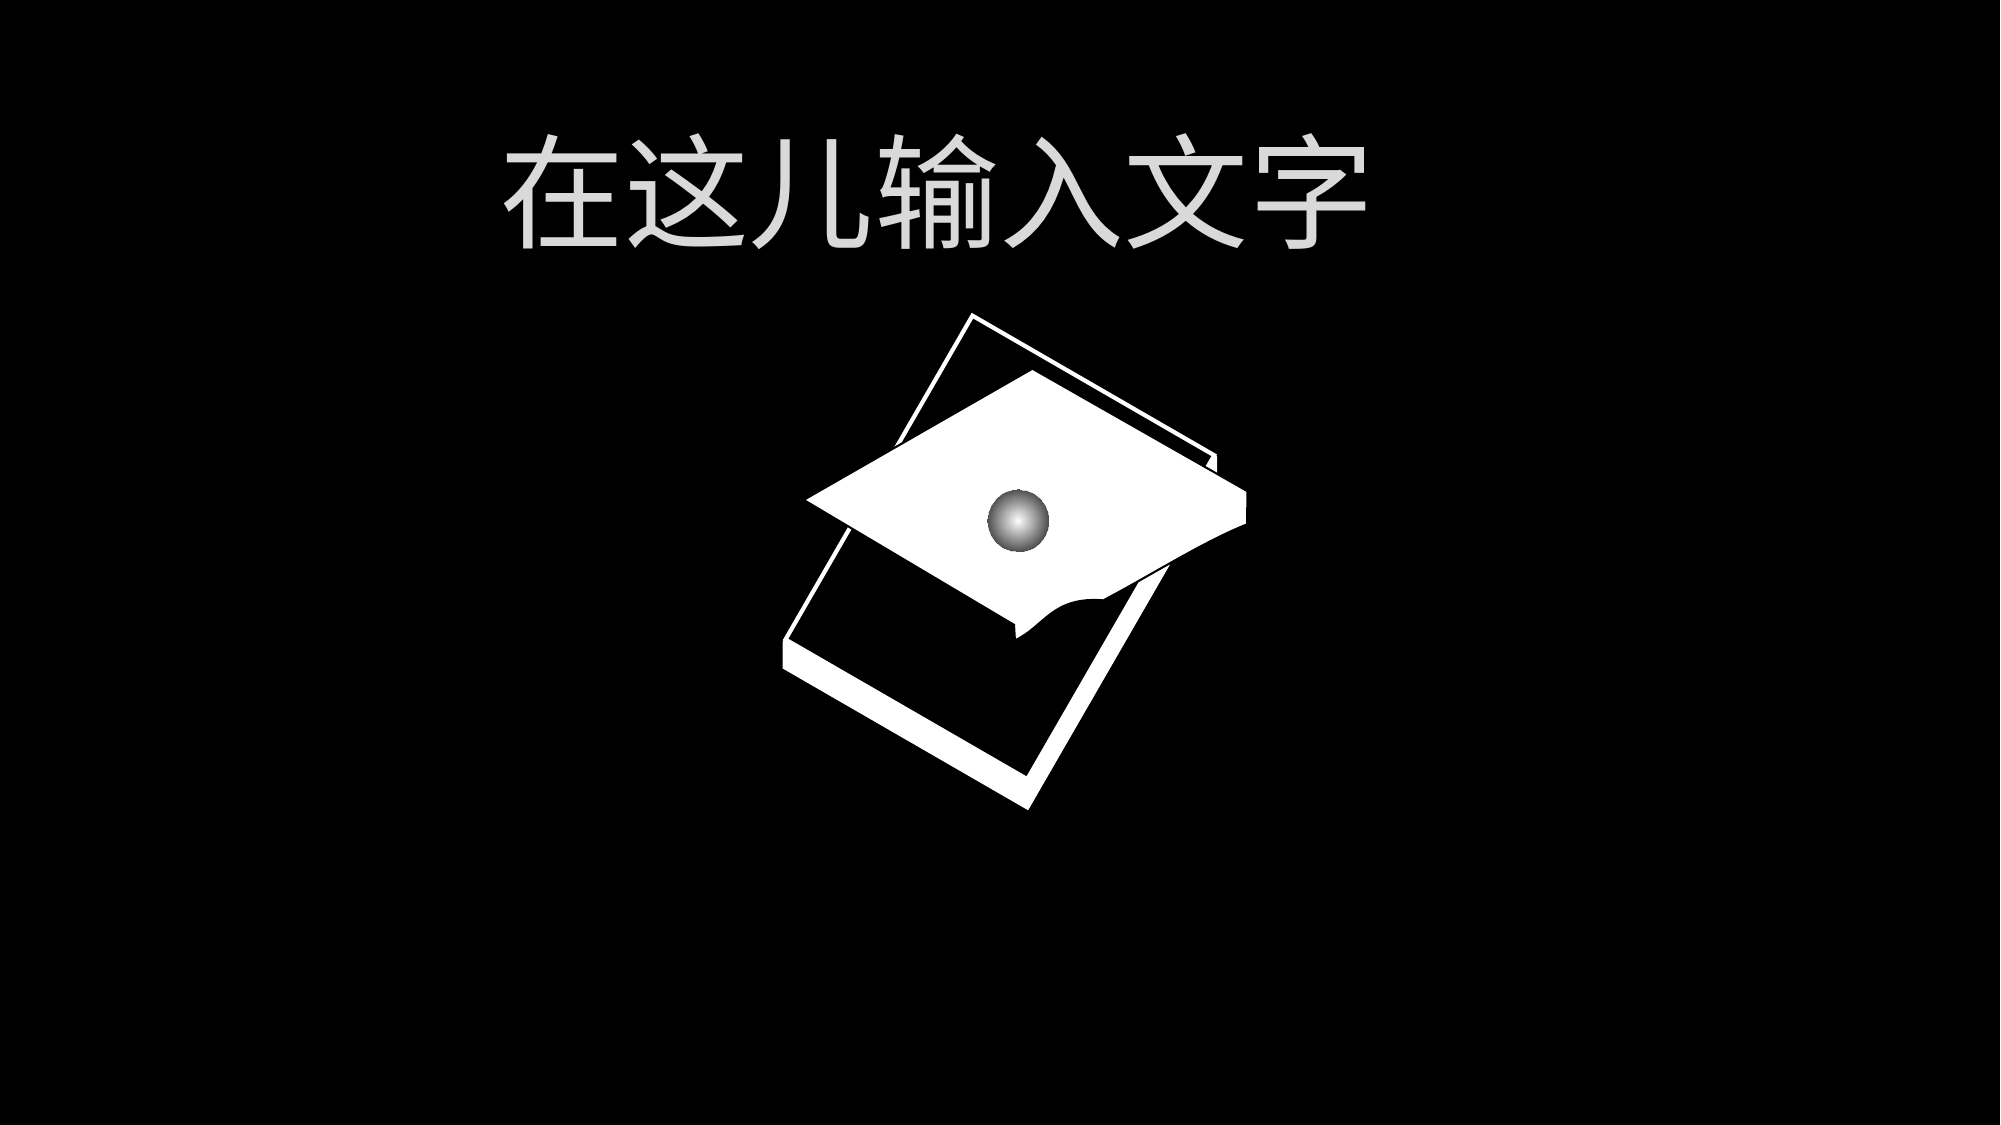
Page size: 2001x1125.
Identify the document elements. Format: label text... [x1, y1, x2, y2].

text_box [803, 368, 1248, 716]
text_box 在这儿输入文字 [484, 107, 1390, 272]
